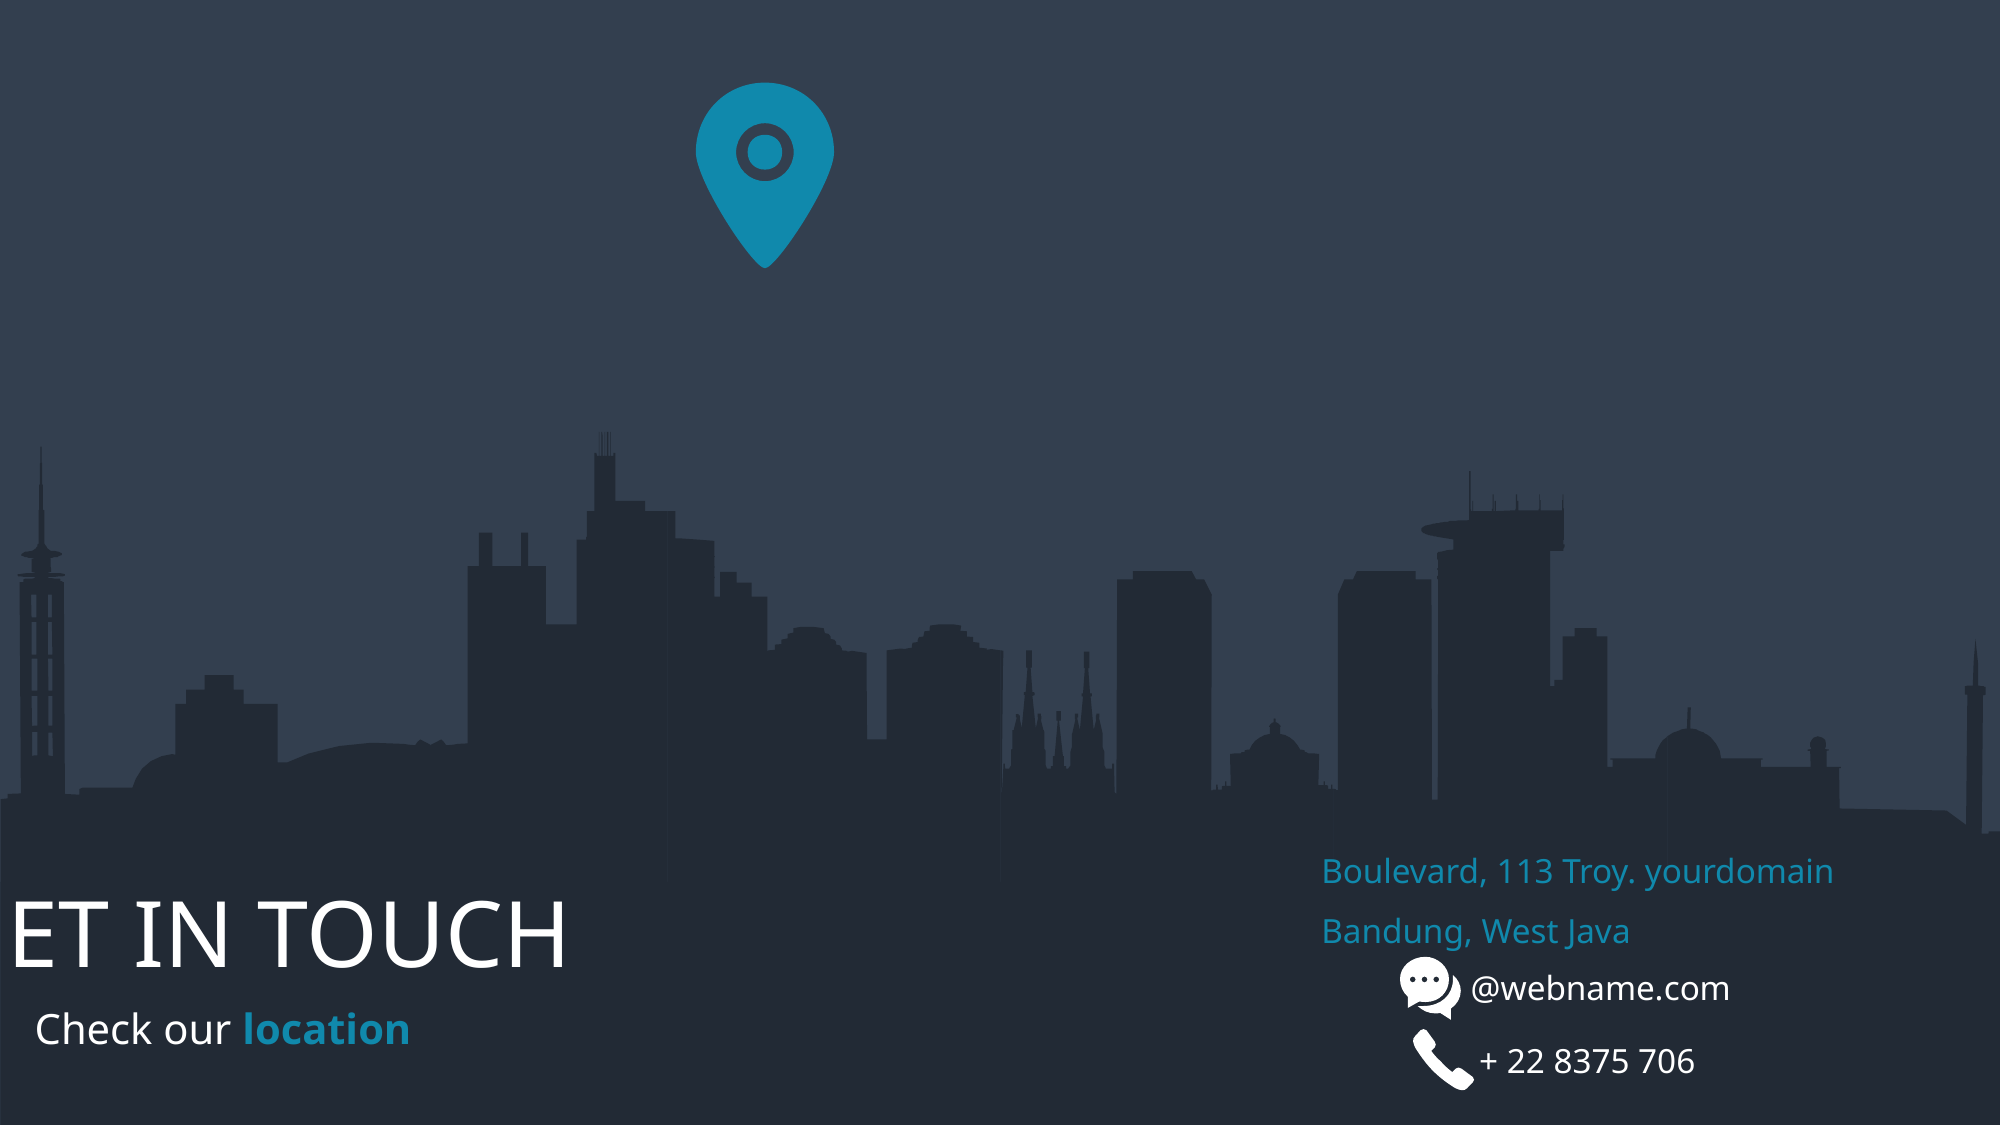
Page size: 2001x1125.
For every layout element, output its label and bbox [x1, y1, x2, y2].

text_box [0, 431, 2000, 1125]
text_box [695, 82, 835, 269]
